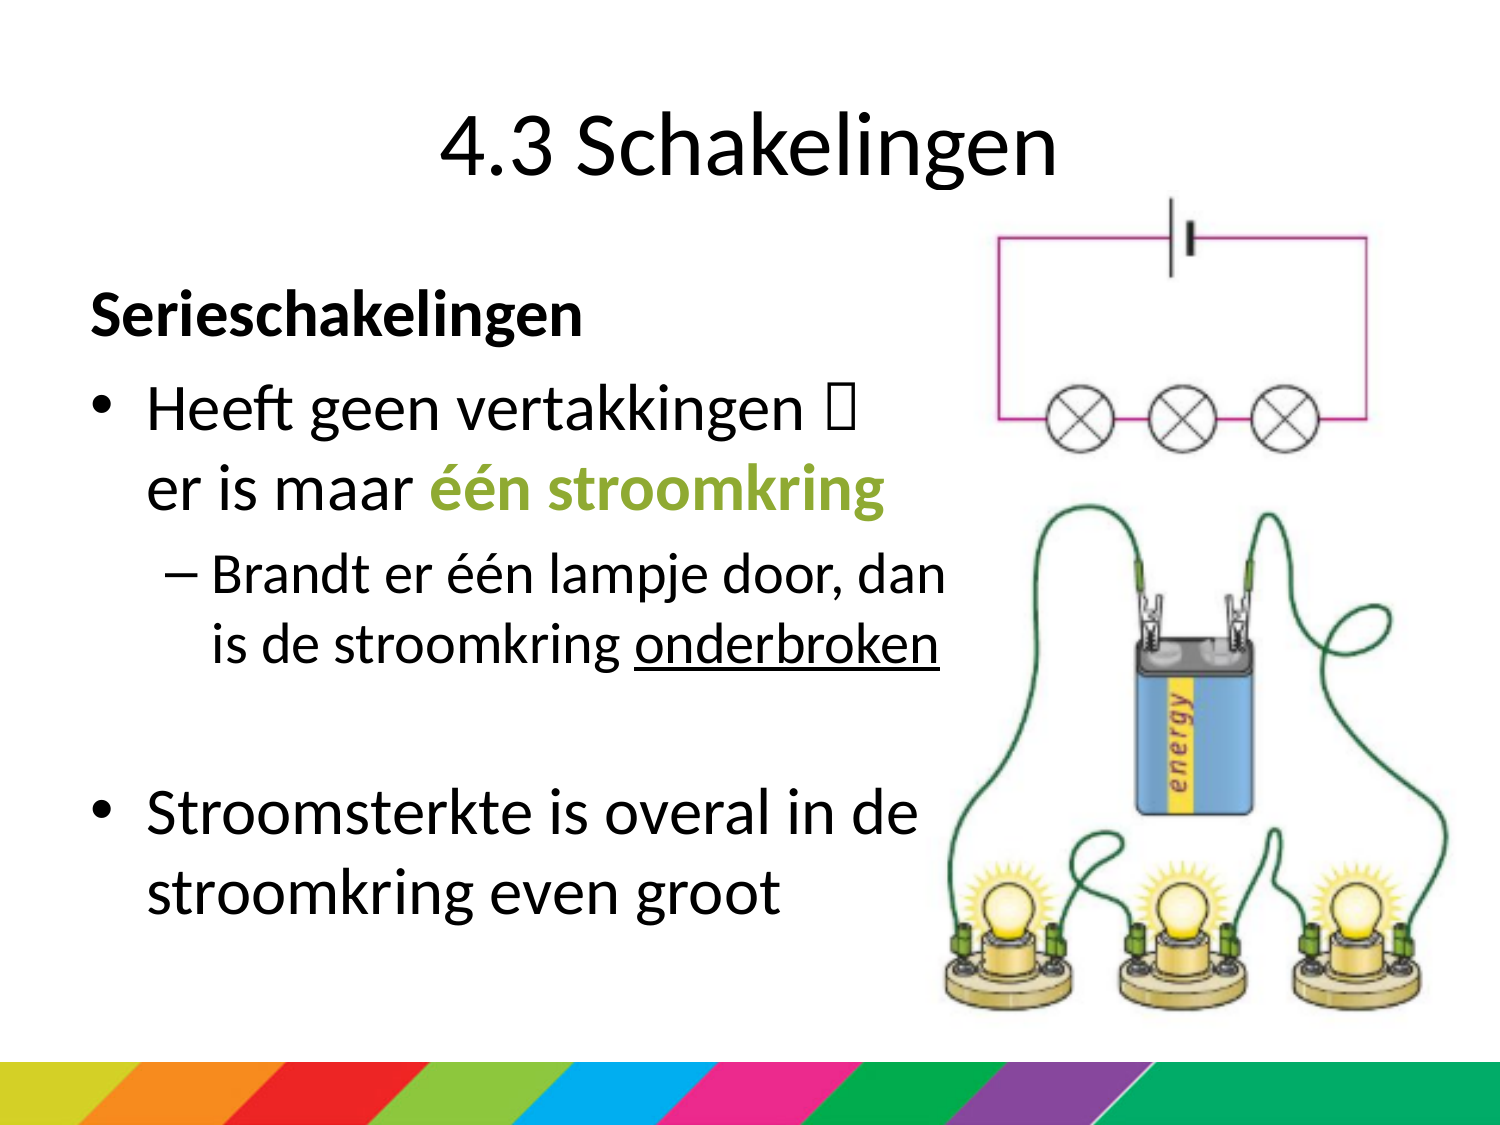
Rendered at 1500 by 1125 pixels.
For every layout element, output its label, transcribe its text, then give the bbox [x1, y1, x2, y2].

picture [0, 1062, 574, 1125]
list Serieschakelingen Heeft geen vertakkingen  er is maar één stroomkring Brandt er één lampje door, dan is de stroomkring onderbroken Stroomsterkte is overal in de stroomkring even groot [75, 262, 909, 1005]
picture [915, 189, 1466, 1034]
picture [656, 1062, 1500, 1125]
title 4.3 Schakelingen [75, 45, 1425, 233]
